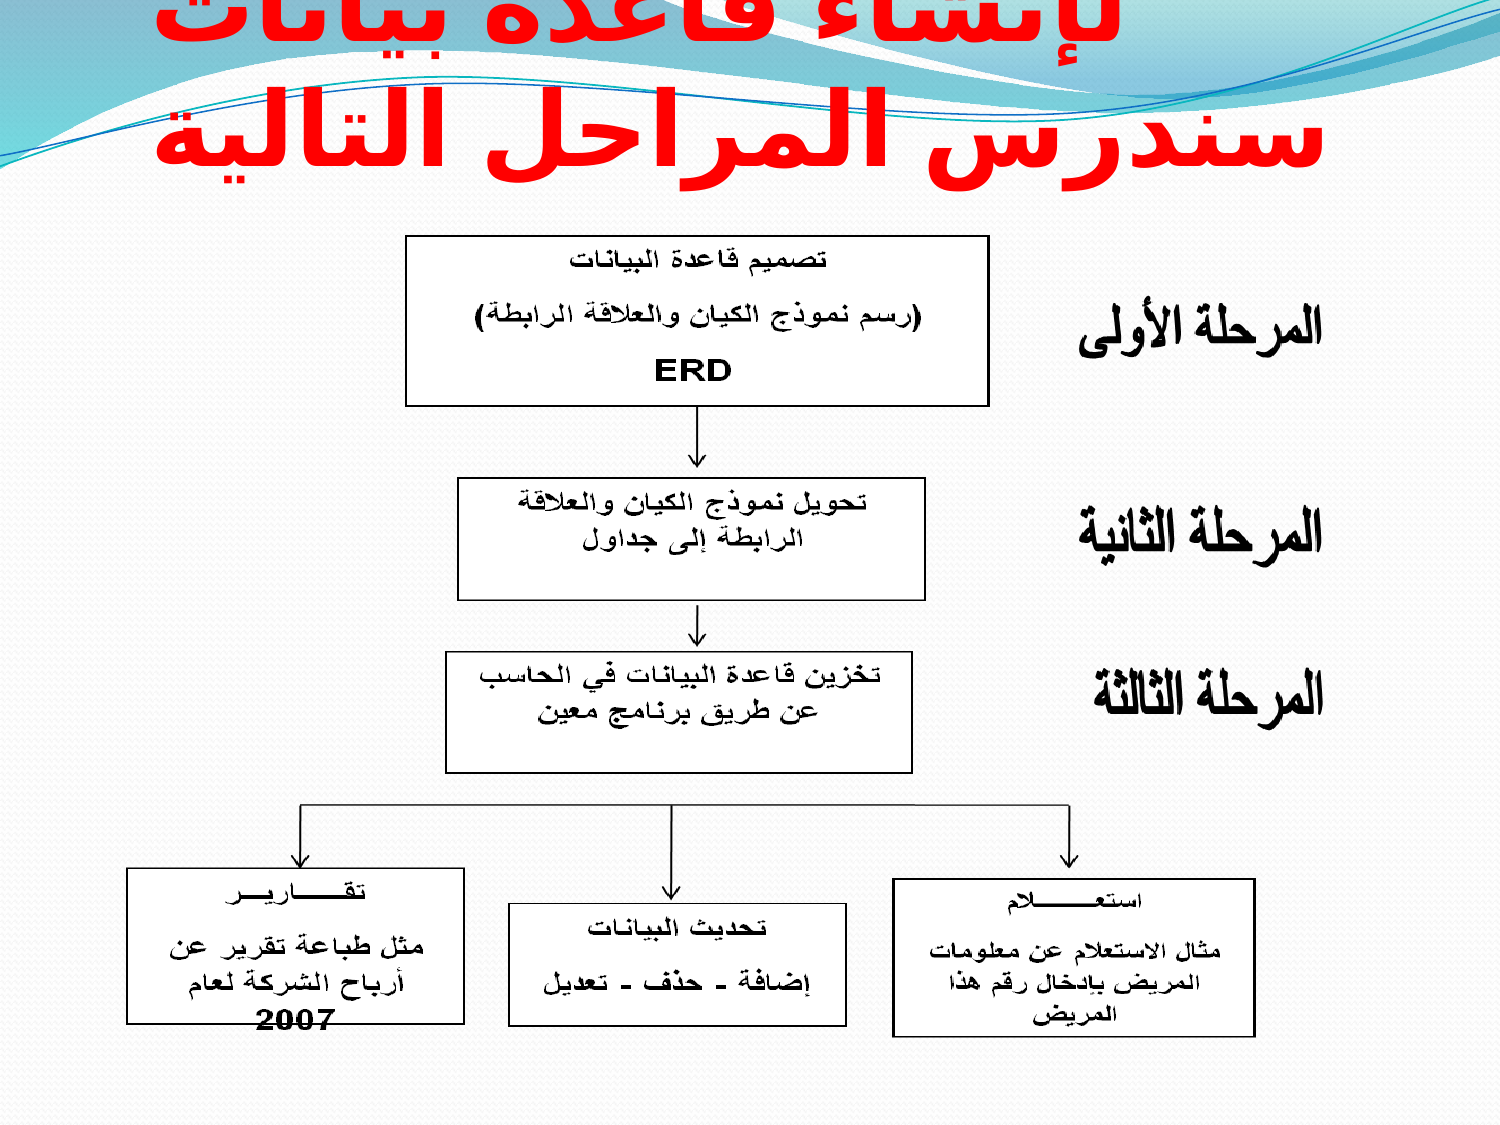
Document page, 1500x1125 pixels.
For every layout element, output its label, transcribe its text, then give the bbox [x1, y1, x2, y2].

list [124, 232, 1326, 1038]
title لإنشاء قاعدة بيانات سندرس المراحل التالية [150, 0, 1500, 188]
